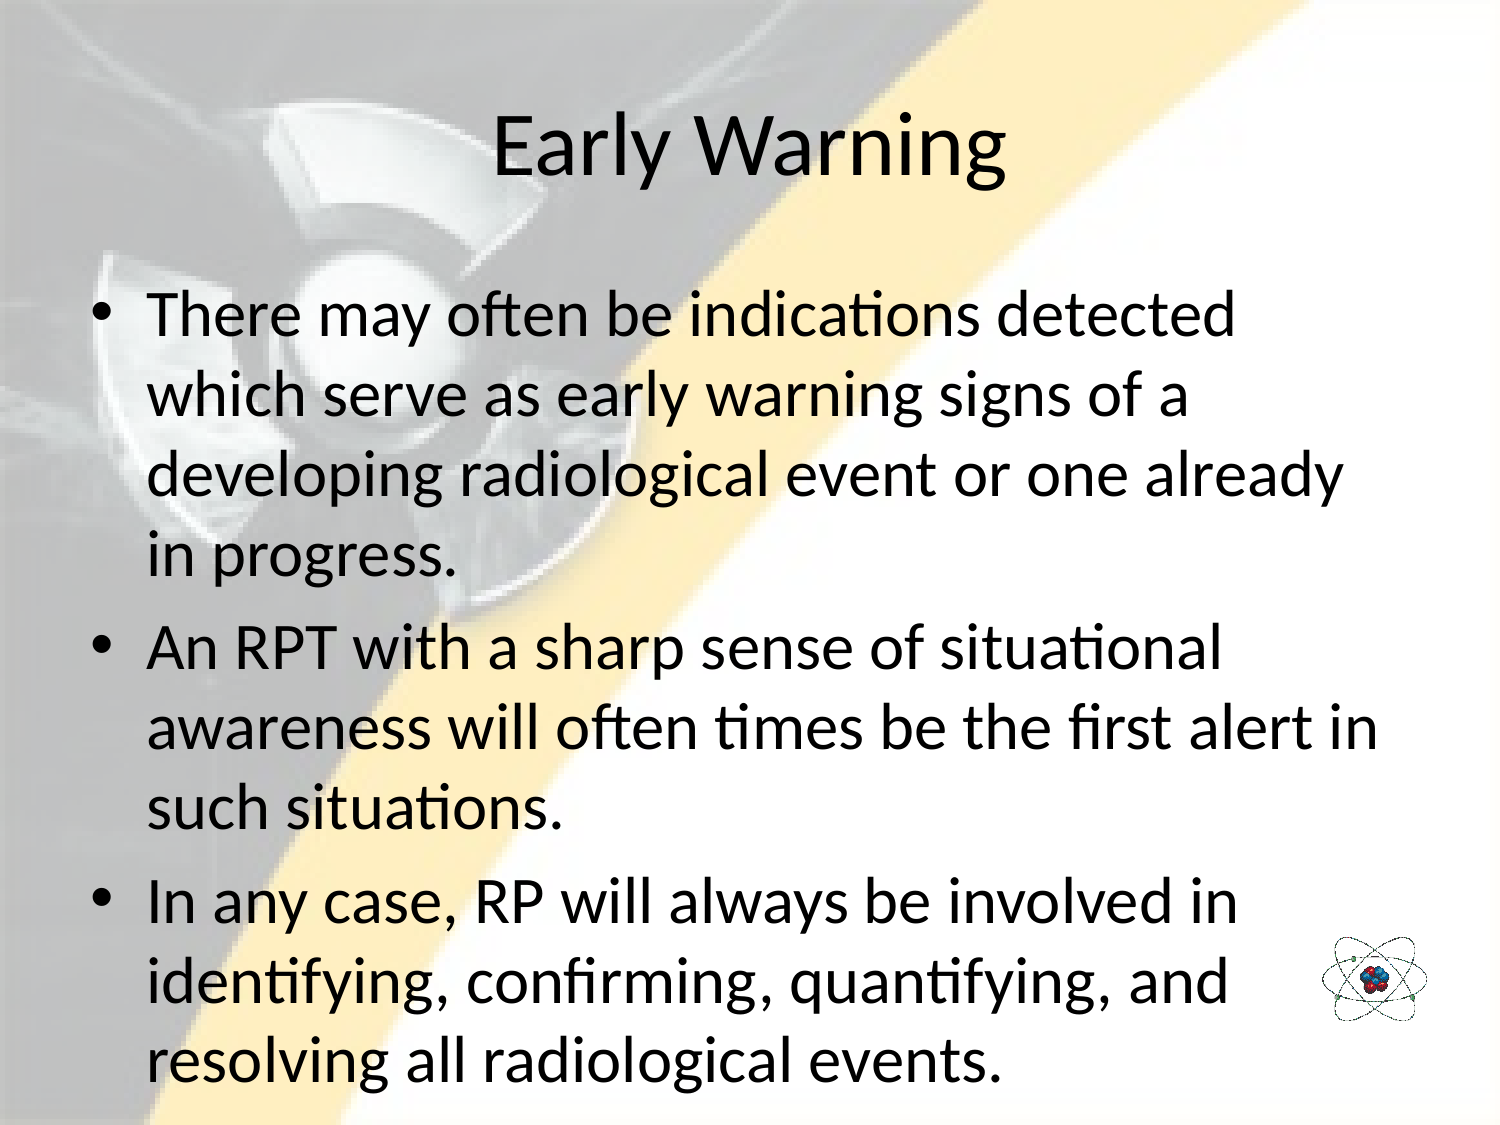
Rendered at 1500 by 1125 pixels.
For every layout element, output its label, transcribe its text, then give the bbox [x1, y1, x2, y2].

picture [1322, 937, 1427, 1021]
list There may often be indications detected which serve as early warning signs of a developing radiological event or one already in progress. An RPT with a sharp sense of situational awareness will often times be the first alert in such situations. In any case, RP will always be involved in identifying, confirming, quantifying, and resolving all radiological events. [75, 262, 1425, 1005]
title Early Warning [75, 45, 1425, 233]
